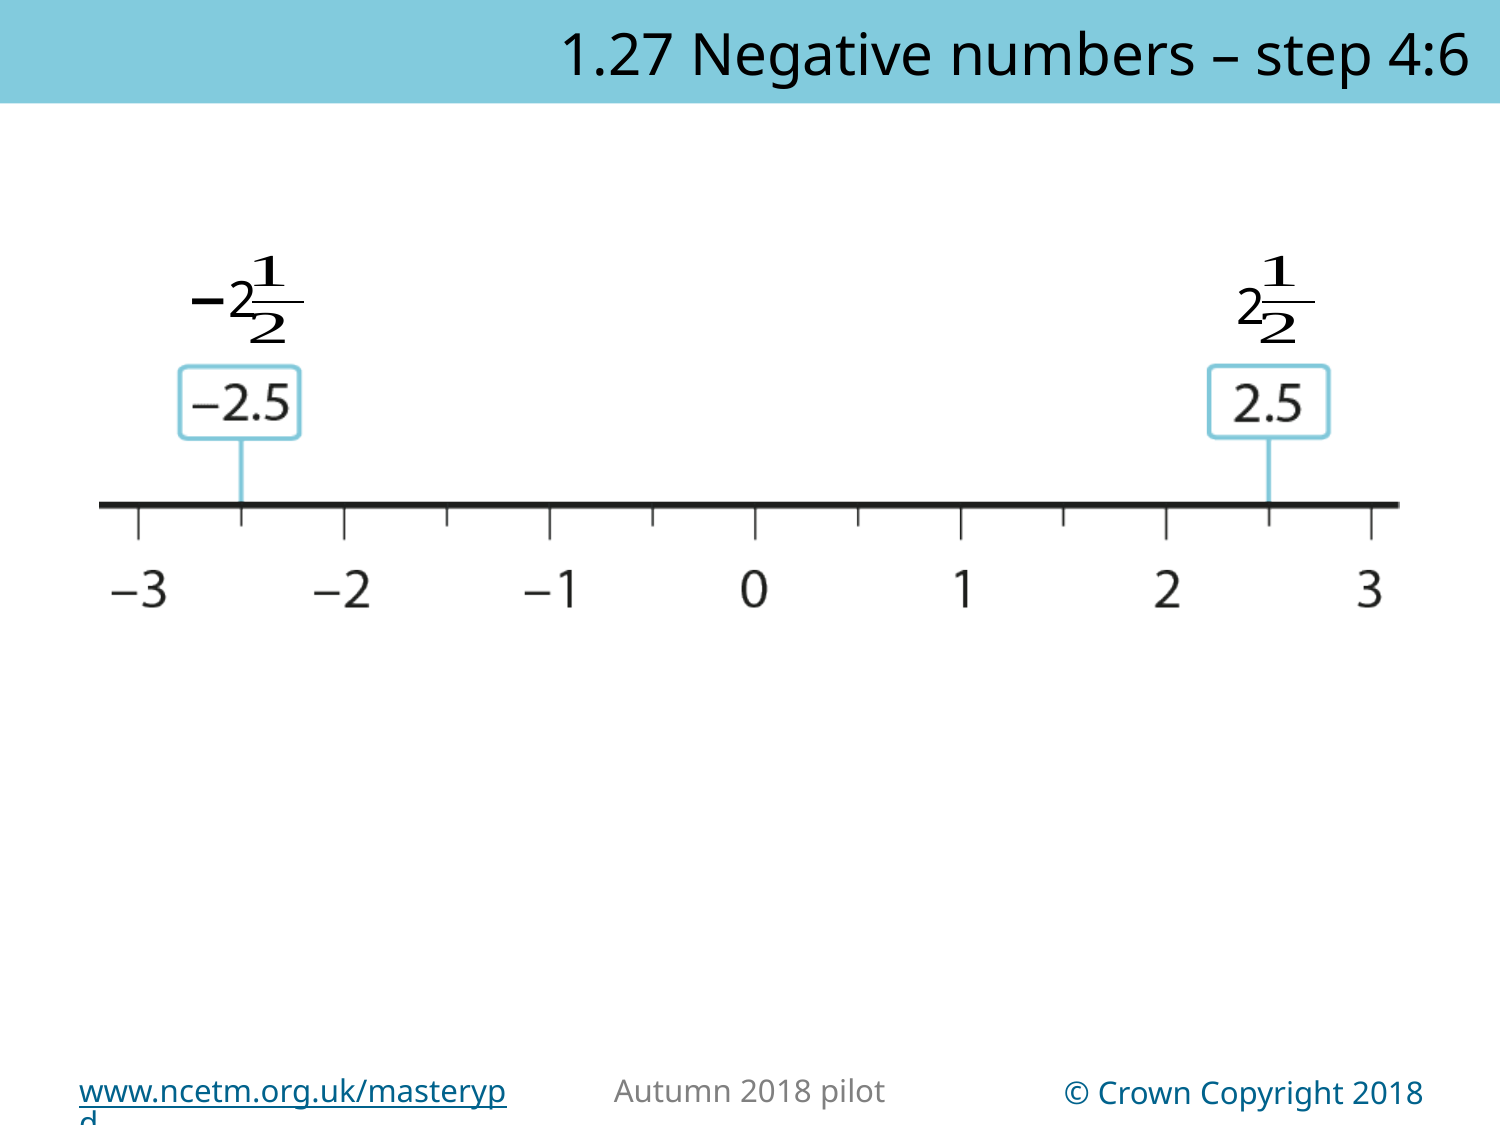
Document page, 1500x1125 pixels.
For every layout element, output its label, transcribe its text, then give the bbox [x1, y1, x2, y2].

text_box −2 [172, 260, 273, 336]
list 1.27 Negative numbers – step 4:6 [0, 0, 1500, 104]
text_box 2 [1222, 266, 1281, 342]
picture [99, 362, 1400, 624]
